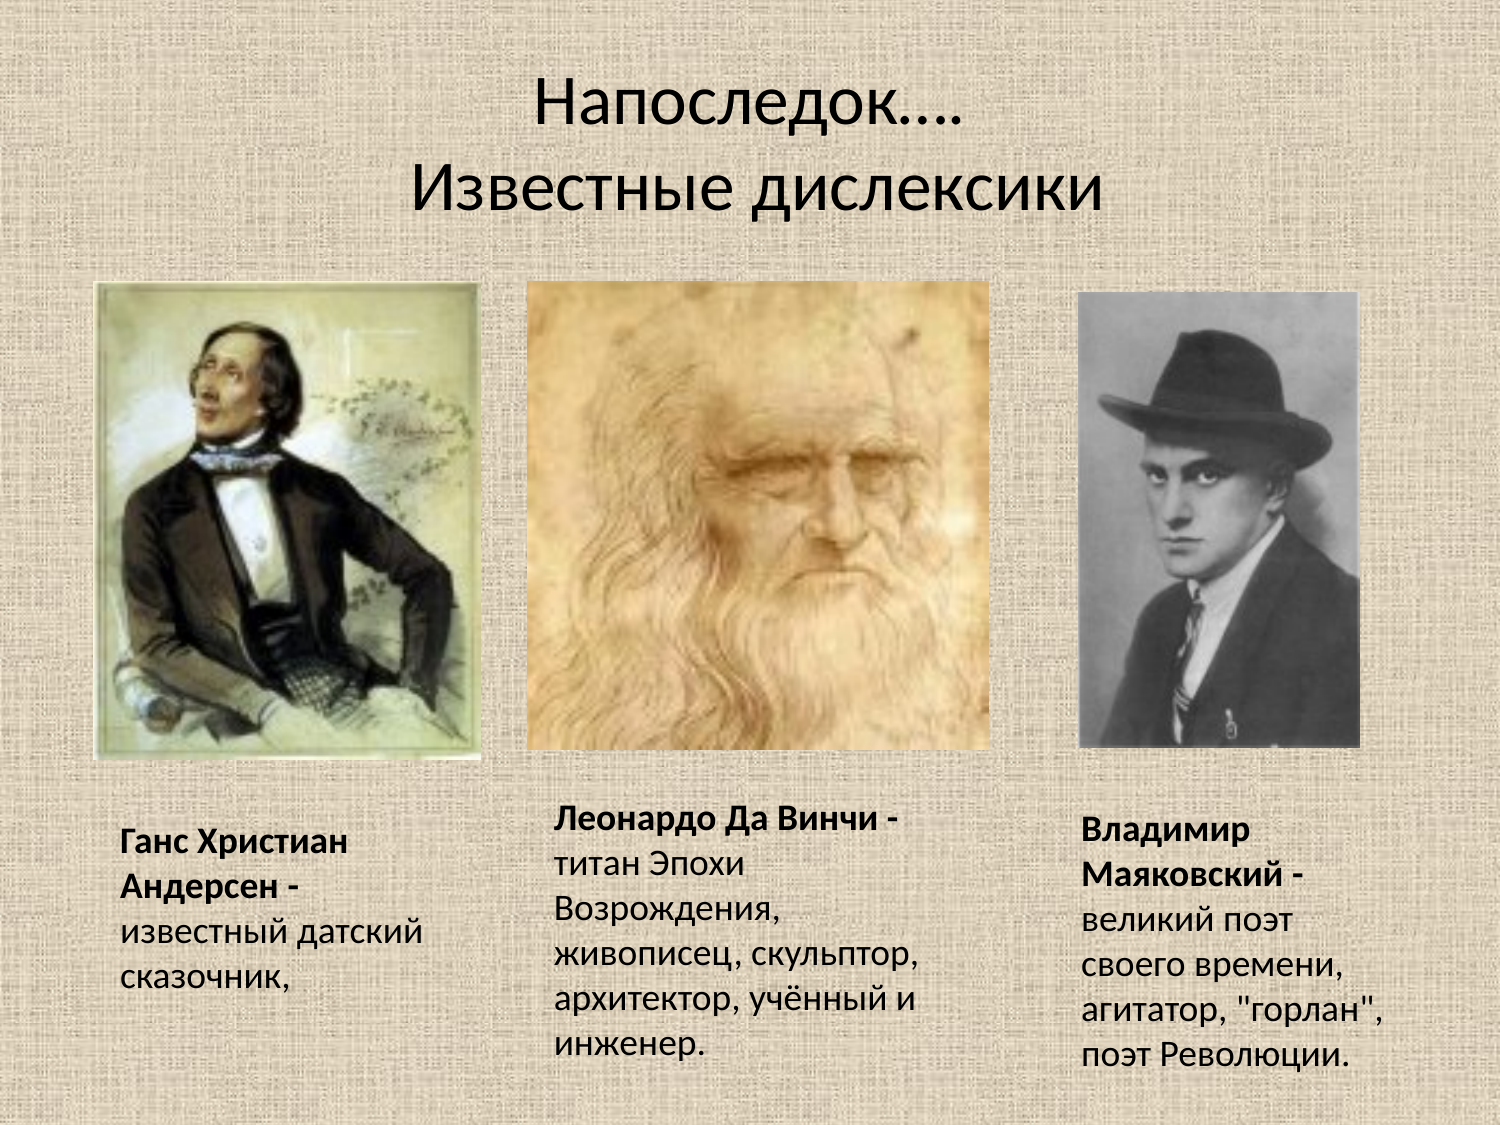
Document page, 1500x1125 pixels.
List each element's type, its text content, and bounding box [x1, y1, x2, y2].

title Напоследок…. Известные дислексики [75, 45, 1425, 233]
picture [0, 0, 1500, 1125]
text_box Владимир Маяковский - великий поэт своего времени, агитатор, "горлан", поэт Революции. [1066, 796, 1418, 1082]
text_box Леонардо Да Винчи -титан Эпохи Возрождения, живописец, скульптор, архитектор, учённый и инженер. [538, 785, 973, 1070]
text_box Ганс Христиан Андерсен - известный датский сказочник, [105, 808, 481, 1004]
